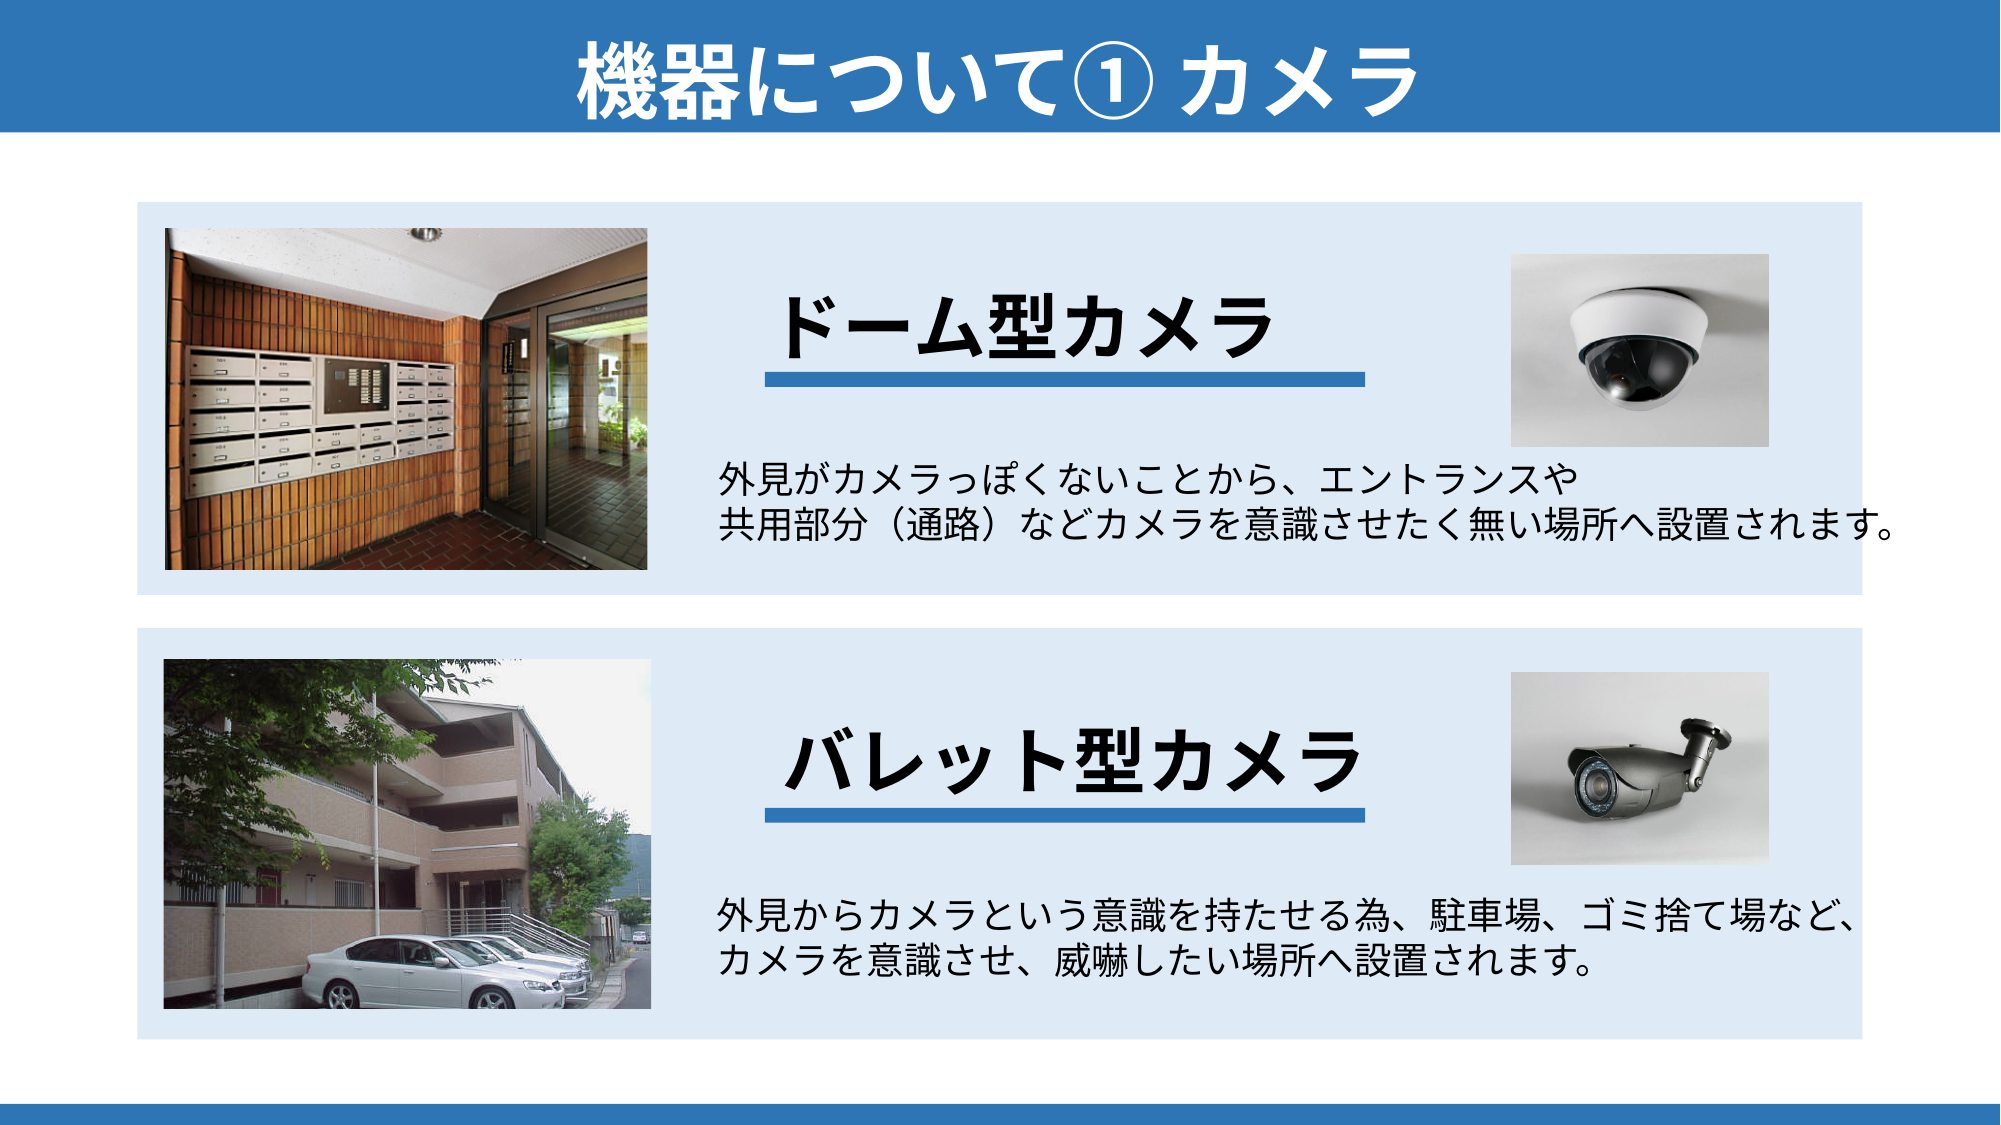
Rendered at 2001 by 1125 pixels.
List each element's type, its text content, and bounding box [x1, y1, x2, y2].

picture [163, 659, 652, 1009]
text_box 外見からカメラという意識を持たせる為、駐車場、ゴミ捨て場など、 カメラを意識させ、威嚇したい場所へ設置されます。 [701, 884, 1893, 990]
text_box [0, 0, 2000, 133]
text_box [136, 201, 1863, 596]
text_box [0, 1103, 2000, 1125]
text_box [764, 371, 1366, 388]
picture [1511, 254, 1769, 447]
picture [1511, 672, 1769, 865]
text_box バレット型カメラ [767, 708, 1382, 811]
text_box 機器について① カメラ [560, 21, 1440, 137]
picture [165, 228, 648, 570]
text_box [136, 627, 1863, 1040]
text_box 外見がカメラっぽくないことから、エントランスや 共用部分（通路）などカメラを意識させたく無い場所へ設置されます。 [703, 448, 1930, 554]
text_box ドーム型カメラ [754, 274, 1294, 377]
text_box [764, 807, 1366, 824]
